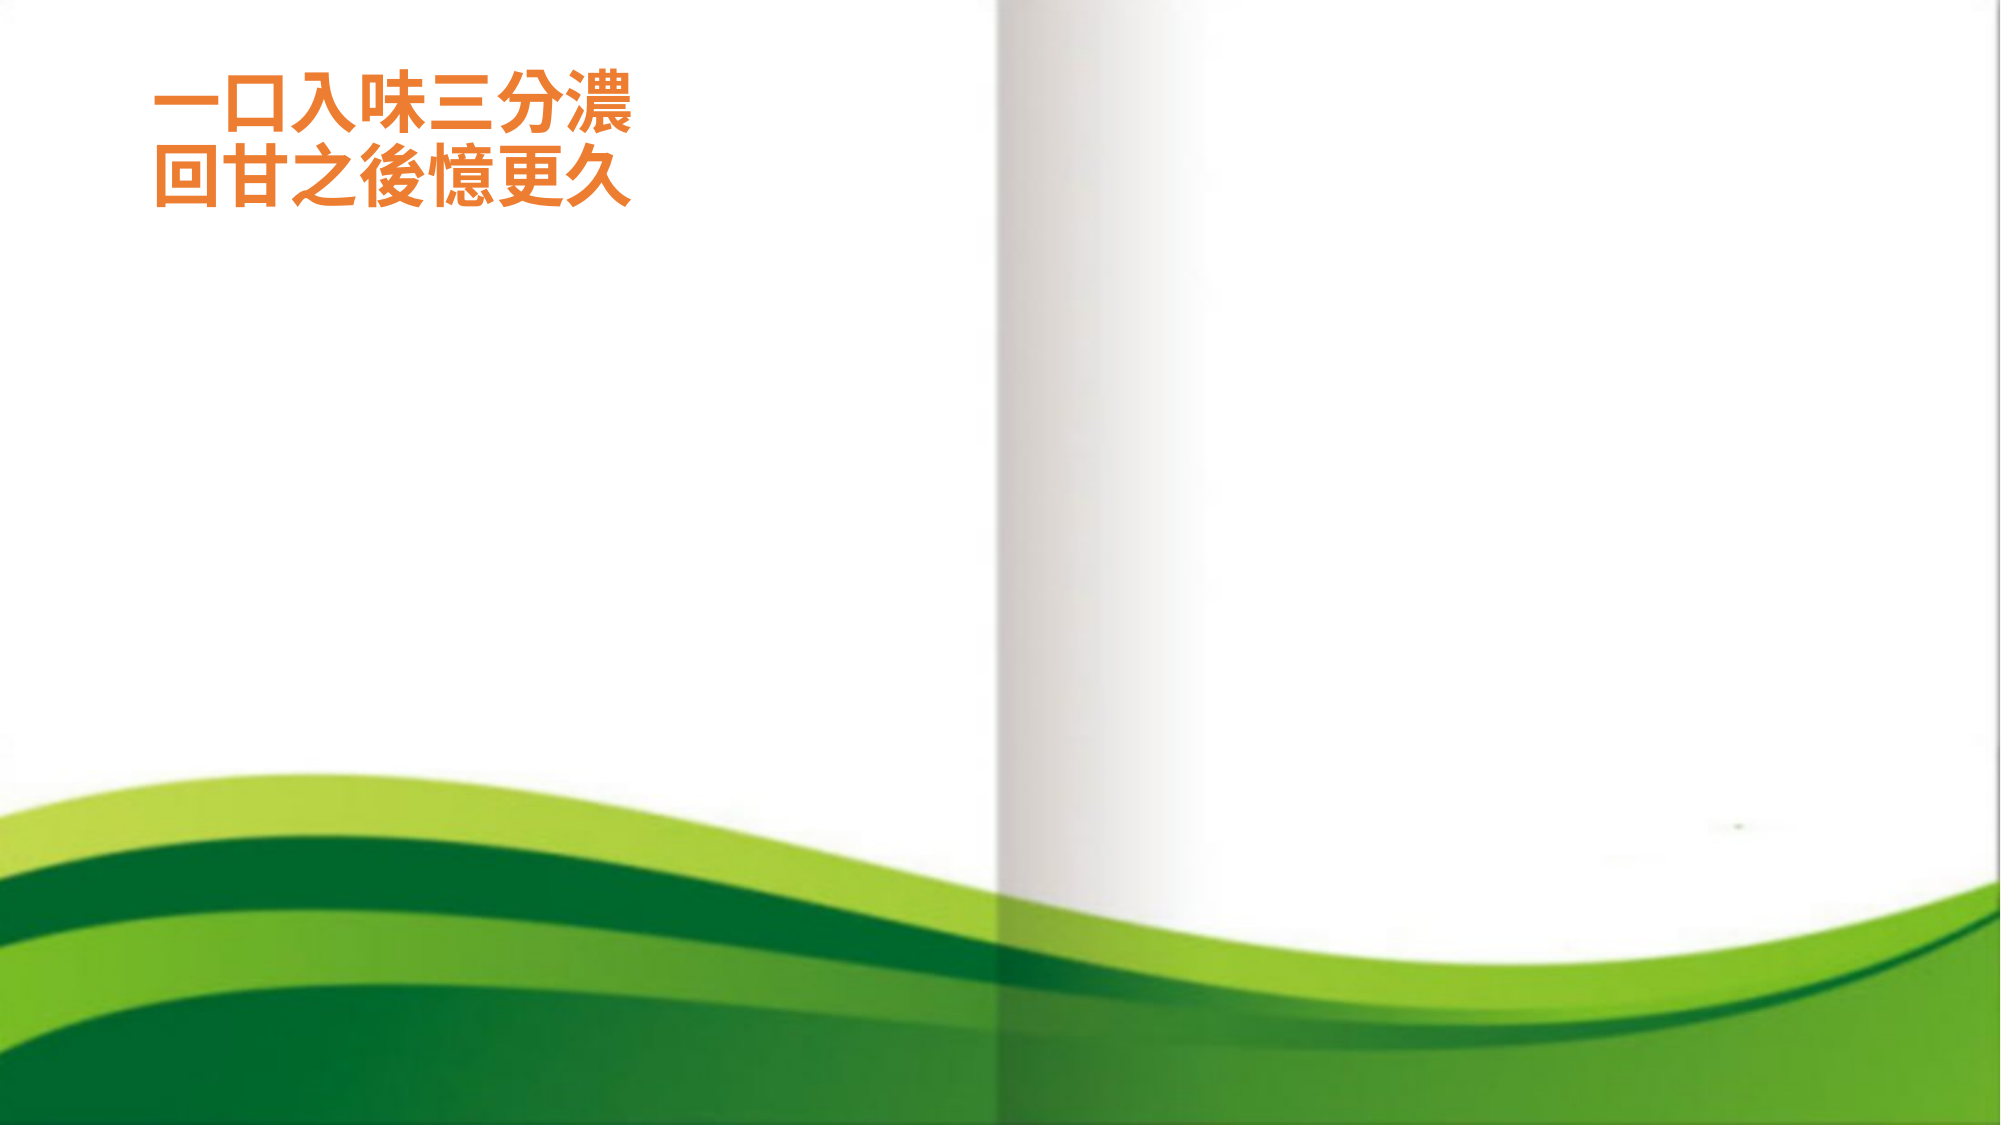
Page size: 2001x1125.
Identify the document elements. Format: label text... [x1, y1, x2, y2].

picture [0, 0, 2001, 1125]
title 一口入味三分濃 回甘之後憶更久 [137, 59, 1863, 225]
